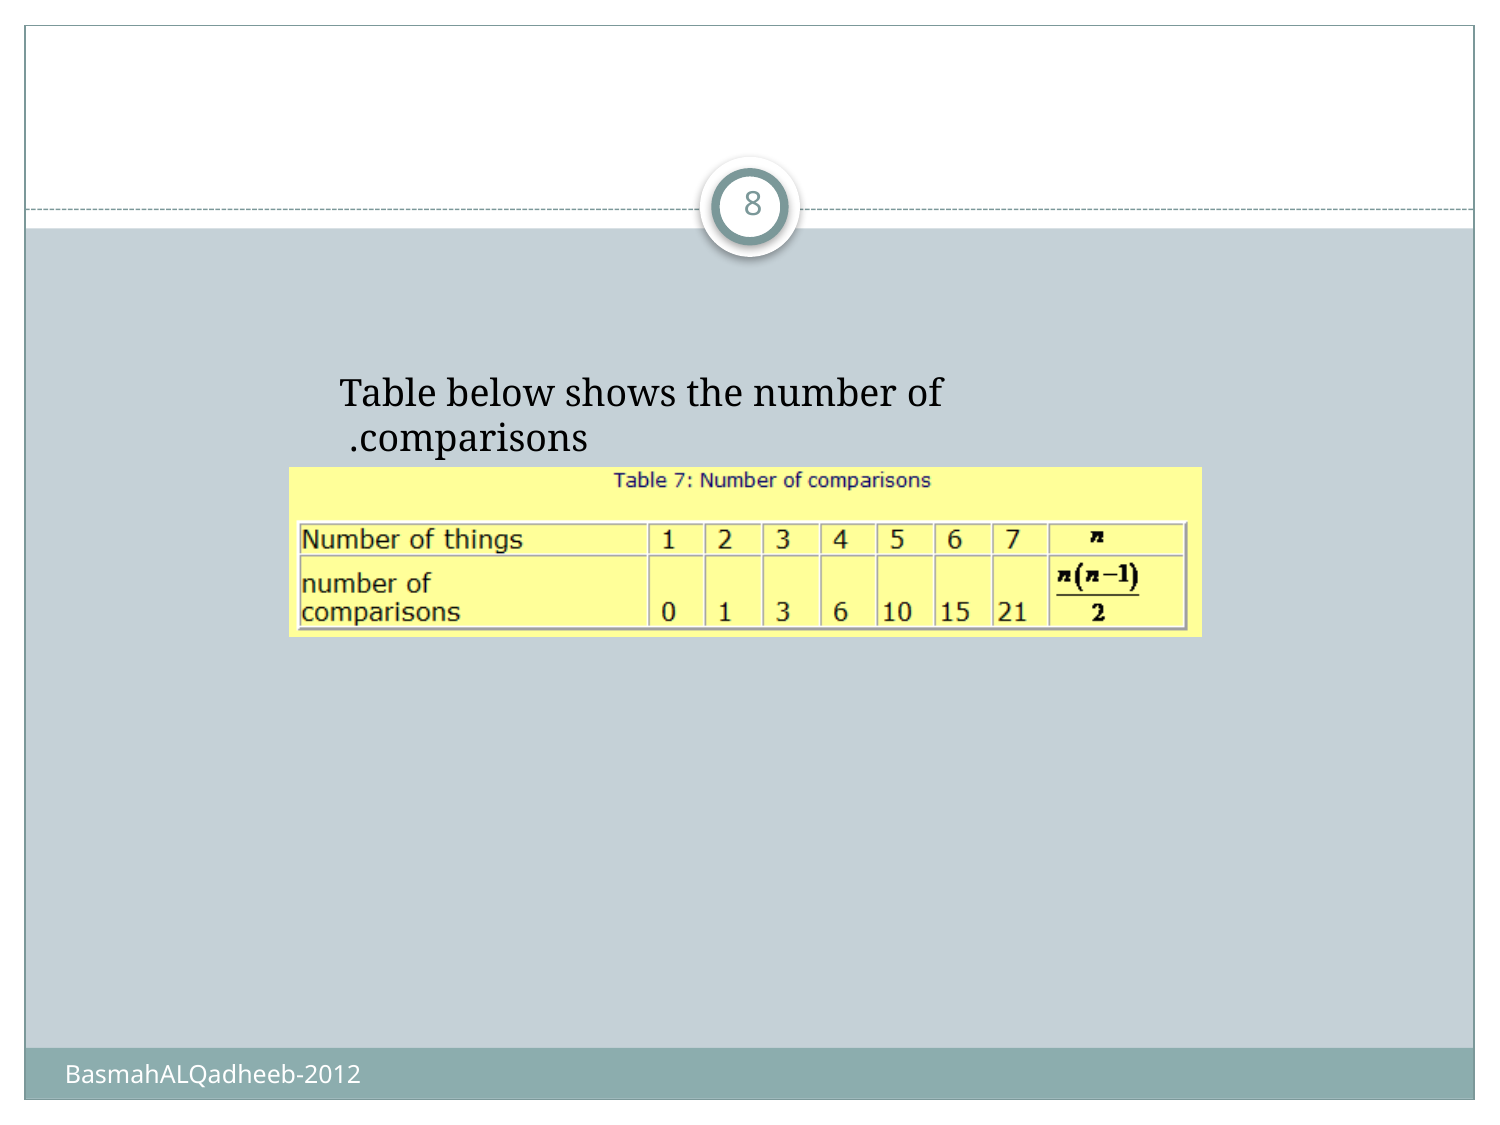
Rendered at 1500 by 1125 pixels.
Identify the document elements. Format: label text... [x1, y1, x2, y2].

text_box Table below shows the number of comparisons. [324, 361, 1176, 465]
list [288, 467, 1202, 637]
slide_number 8 [715, 168, 791, 241]
footer BasmahALQadheeb-2012 [50, 1051, 638, 1112]
